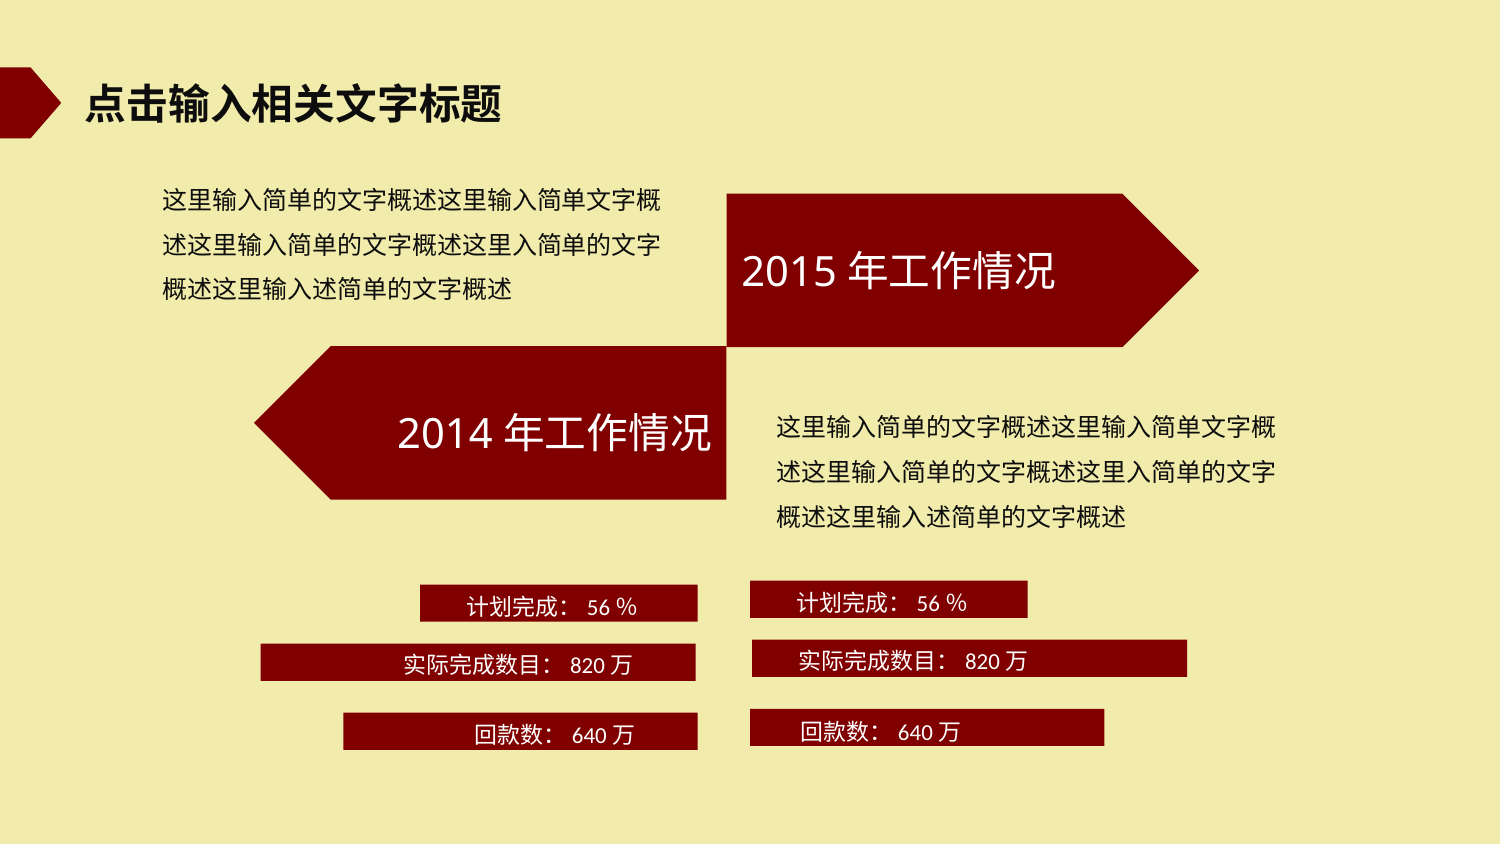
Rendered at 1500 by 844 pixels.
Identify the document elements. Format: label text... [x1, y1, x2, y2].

text_box 回款数：640万 [459, 713, 651, 756]
text_box 这里输入简单的文字概述这里输入简单文字概 述这里输入简单的文字概述这里入简单的文字 概述这里输入述简单的文字概述 [761, 389, 1294, 539]
text_box 计划完成：56％ [451, 584, 654, 627]
text_box [748, 579, 1030, 620]
text_box 2014年工作情况 [324, 399, 727, 465]
text_box 计划完成：56％ [781, 580, 984, 623]
text_box [724, 191, 1202, 350]
text_box 这里输入简单的文字概述这里输入简单文字概 述这里输入简单的文字概述这里入简单的文字 概述这里输入述简单的文字概述 [147, 161, 680, 312]
text_box [748, 707, 1106, 748]
text_box [251, 344, 729, 502]
text_box 点击输入相关文字标题 [70, 70, 518, 135]
text_box 实际完成数目：820万 [388, 643, 649, 686]
text_box [418, 582, 700, 624]
text_box 回款数：640万 [785, 709, 977, 752]
text_box [341, 711, 700, 752]
text_box 2015年工作情况 [726, 237, 1129, 303]
text_box 实际完成数目：820万 [783, 639, 1044, 682]
text_box [0, 65, 63, 141]
text_box [259, 642, 698, 683]
text_box [750, 638, 1189, 679]
